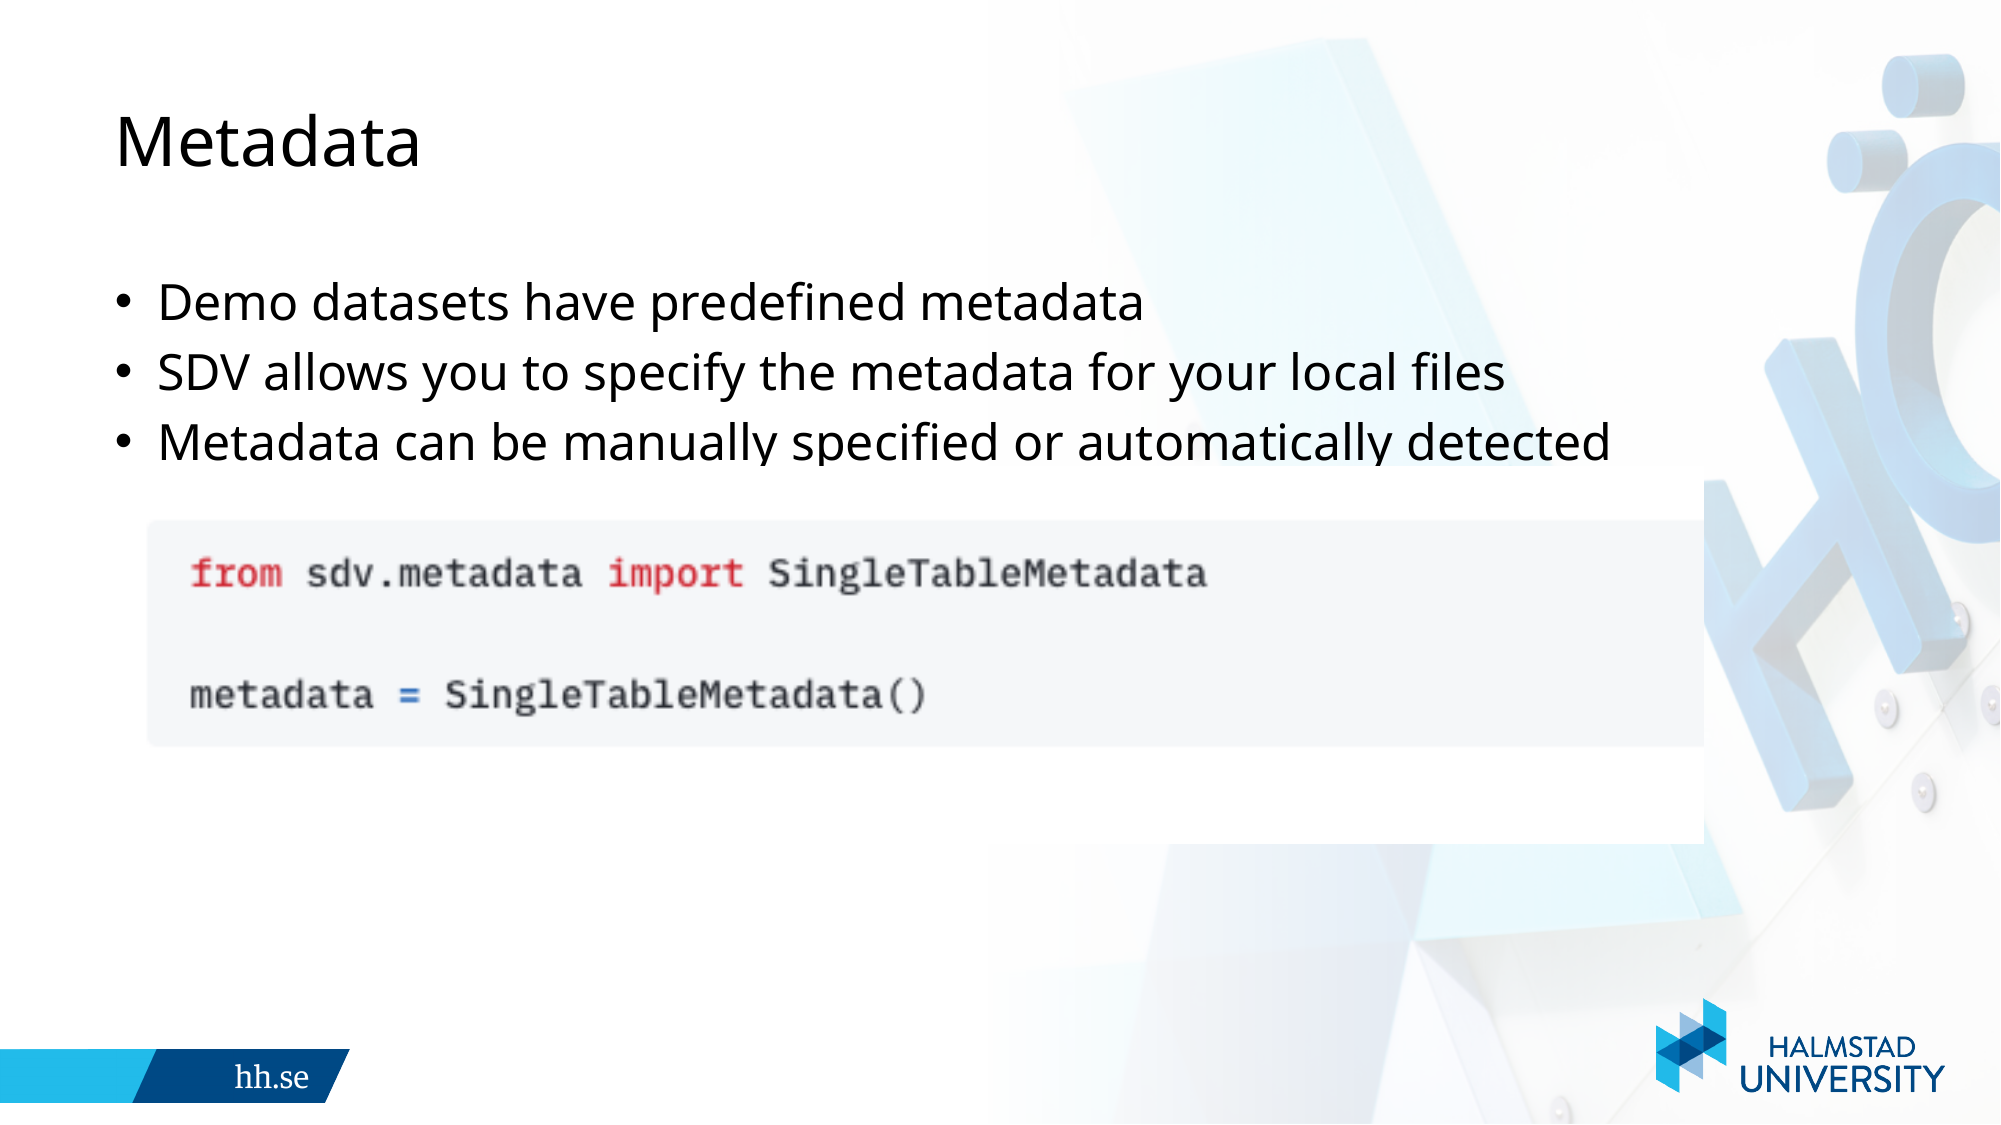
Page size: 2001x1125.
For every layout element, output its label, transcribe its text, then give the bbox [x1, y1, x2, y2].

picture [1656, 998, 1945, 1093]
picture [115, 466, 1705, 844]
picture [0, 1049, 350, 1103]
list Demo datasets have predefined metadata SDV allows you to specify the metadata for your local files Metadata can be manually specified or automatically detected [99, 262, 1931, 1006]
title Metadata [99, 44, 1931, 233]
